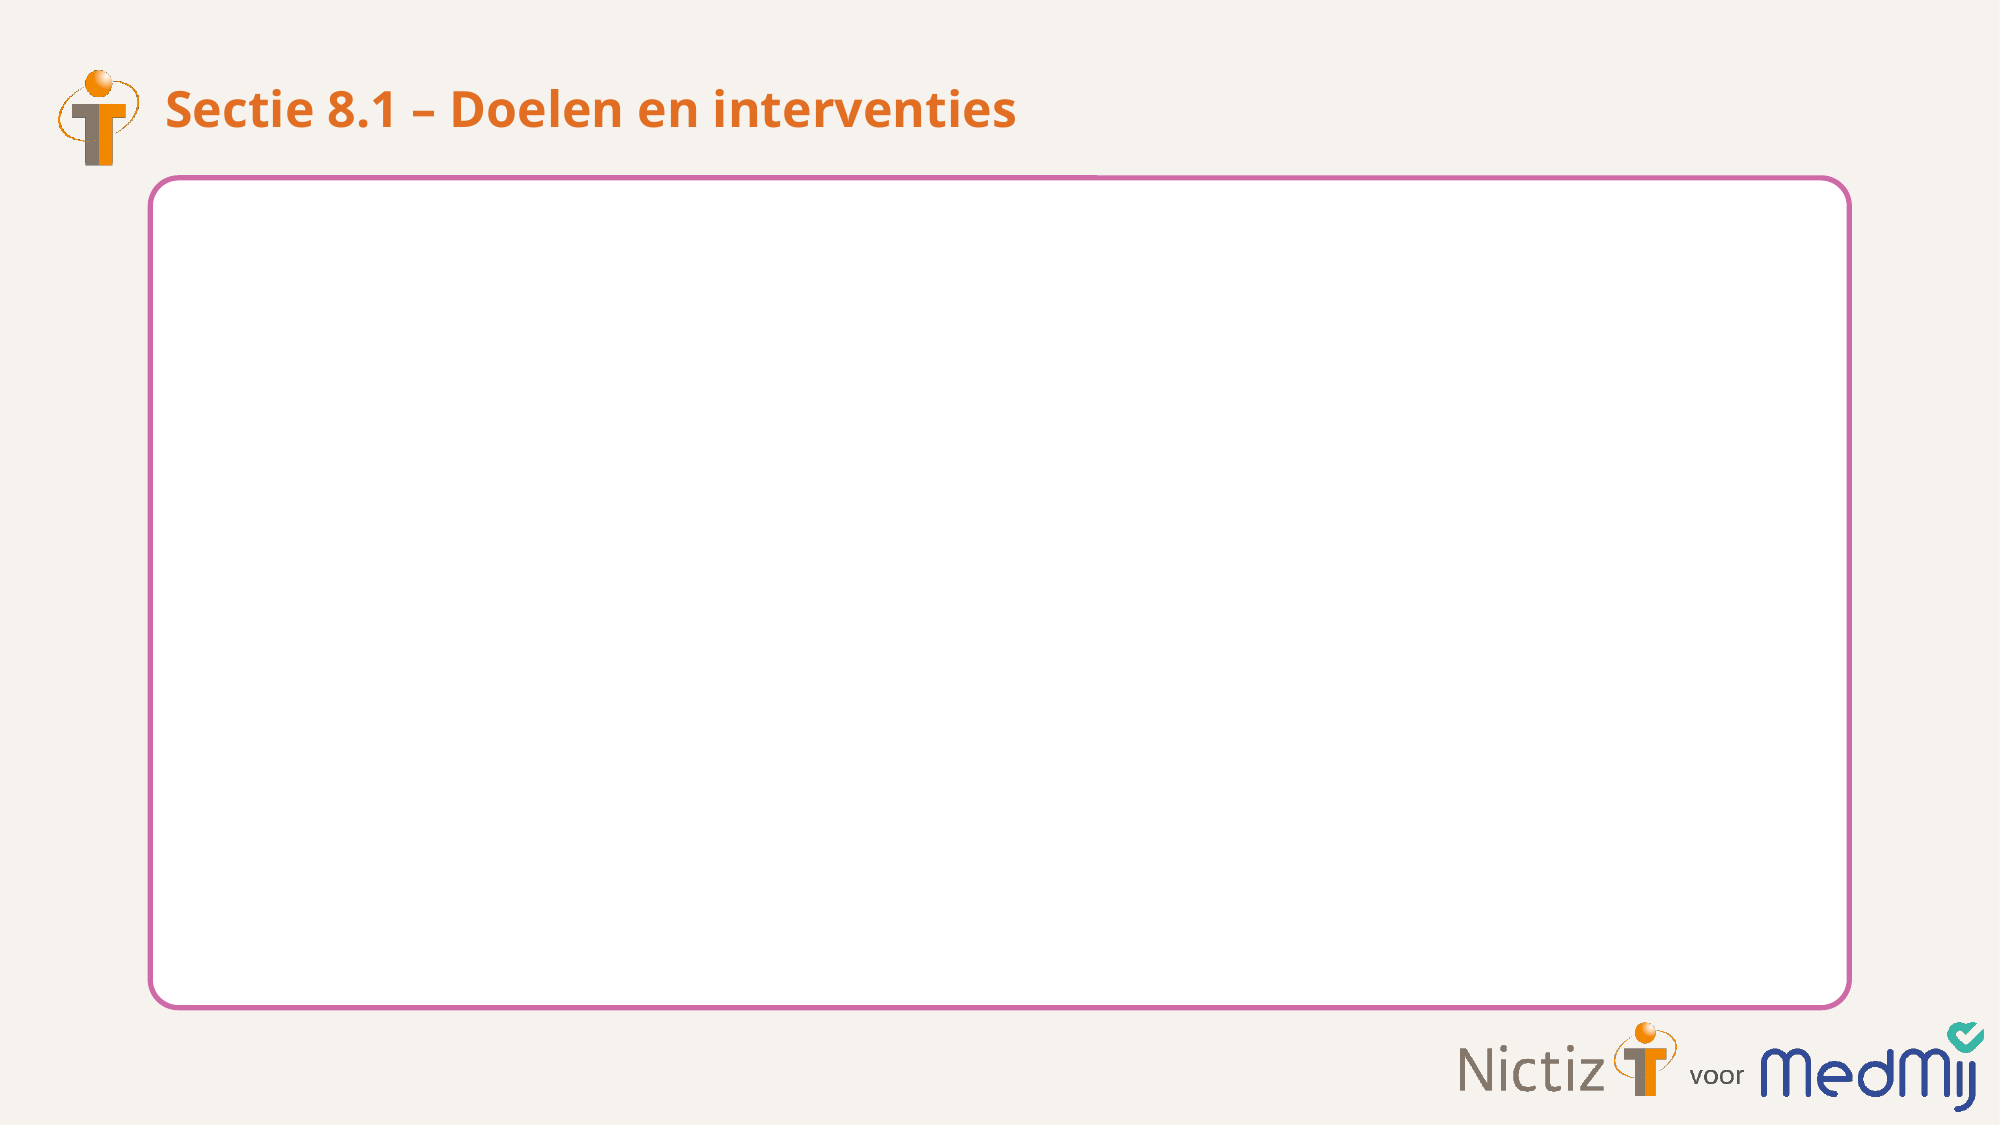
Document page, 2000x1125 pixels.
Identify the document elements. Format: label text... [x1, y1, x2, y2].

title Sectie 8.1 – Doelen en interventies [150, 76, 1850, 165]
picture [1457, 1019, 1988, 1113]
picture [50, 66, 151, 187]
